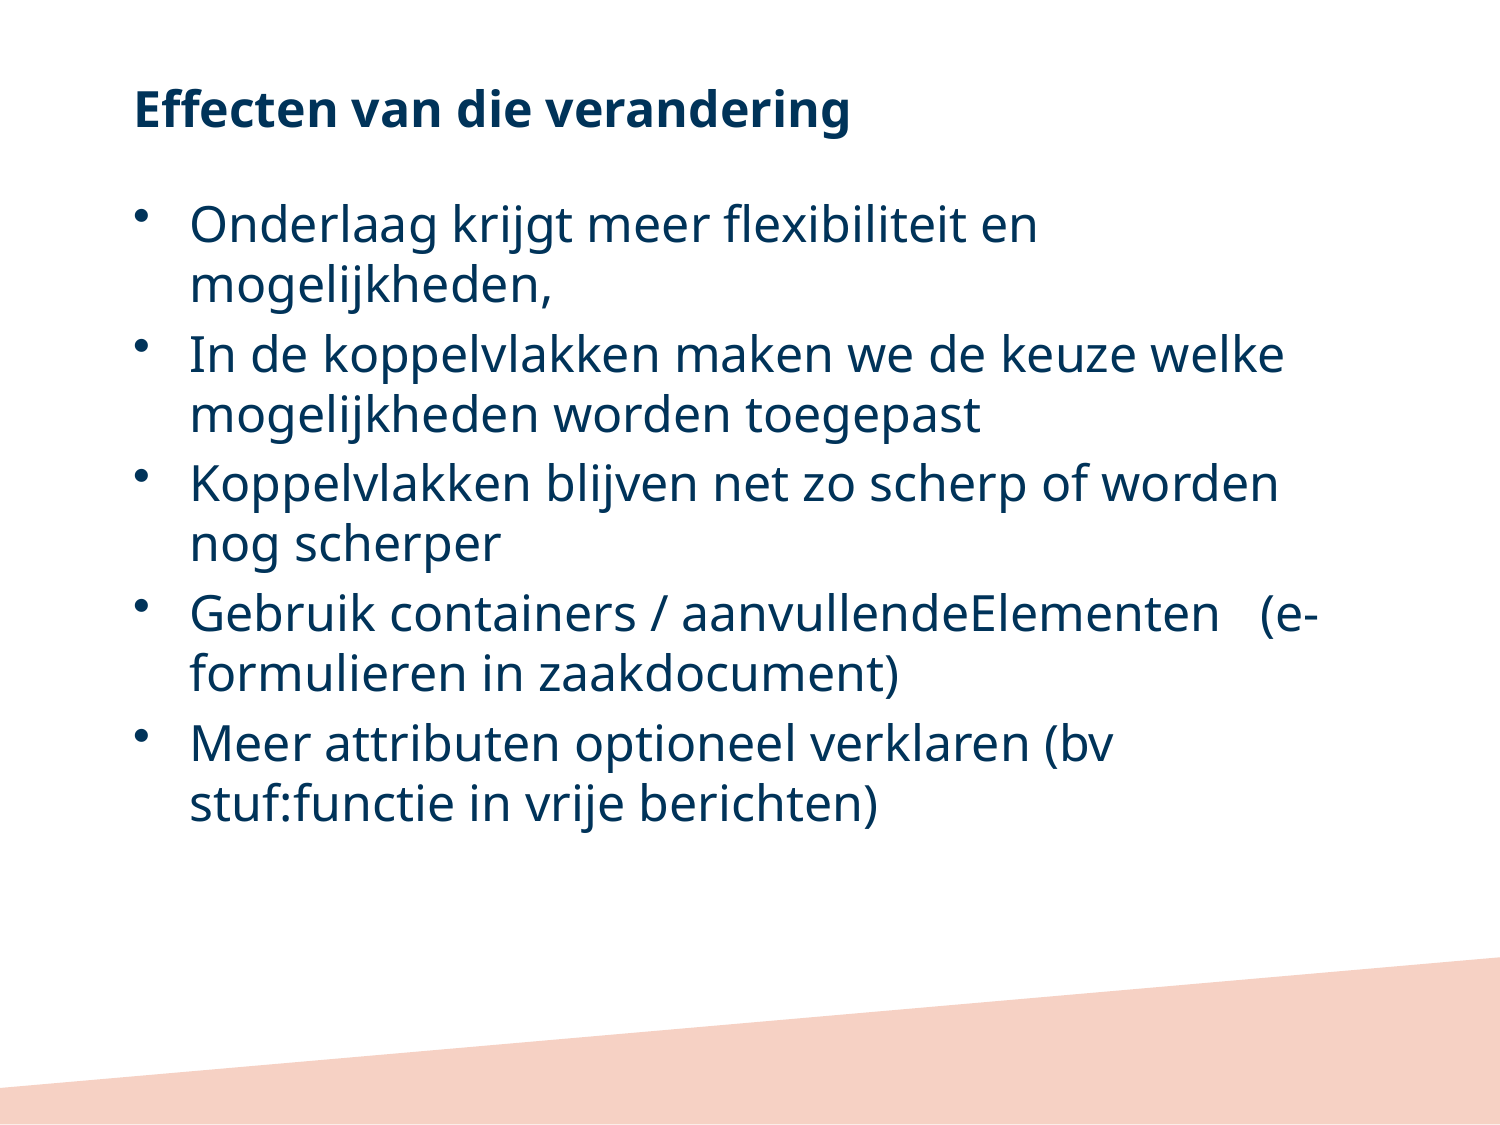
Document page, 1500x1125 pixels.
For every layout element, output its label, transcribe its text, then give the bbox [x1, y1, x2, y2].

title Effecten van die verandering [118, 42, 1382, 173]
list Onderlaag krijgt meer flexibiliteit en mogelijkheden, In de koppelvlakken maken we de keuze welke mogelijkheden worden toegepast Koppelvlakken blijven net zo scherp of worden nog scherper Gebruik containers / aanvullendeElementen (e-formulieren in zaakdocument) Meer attributen optioneel verklaren (bv stuf:functie in vrije berichten) [118, 184, 1382, 941]
